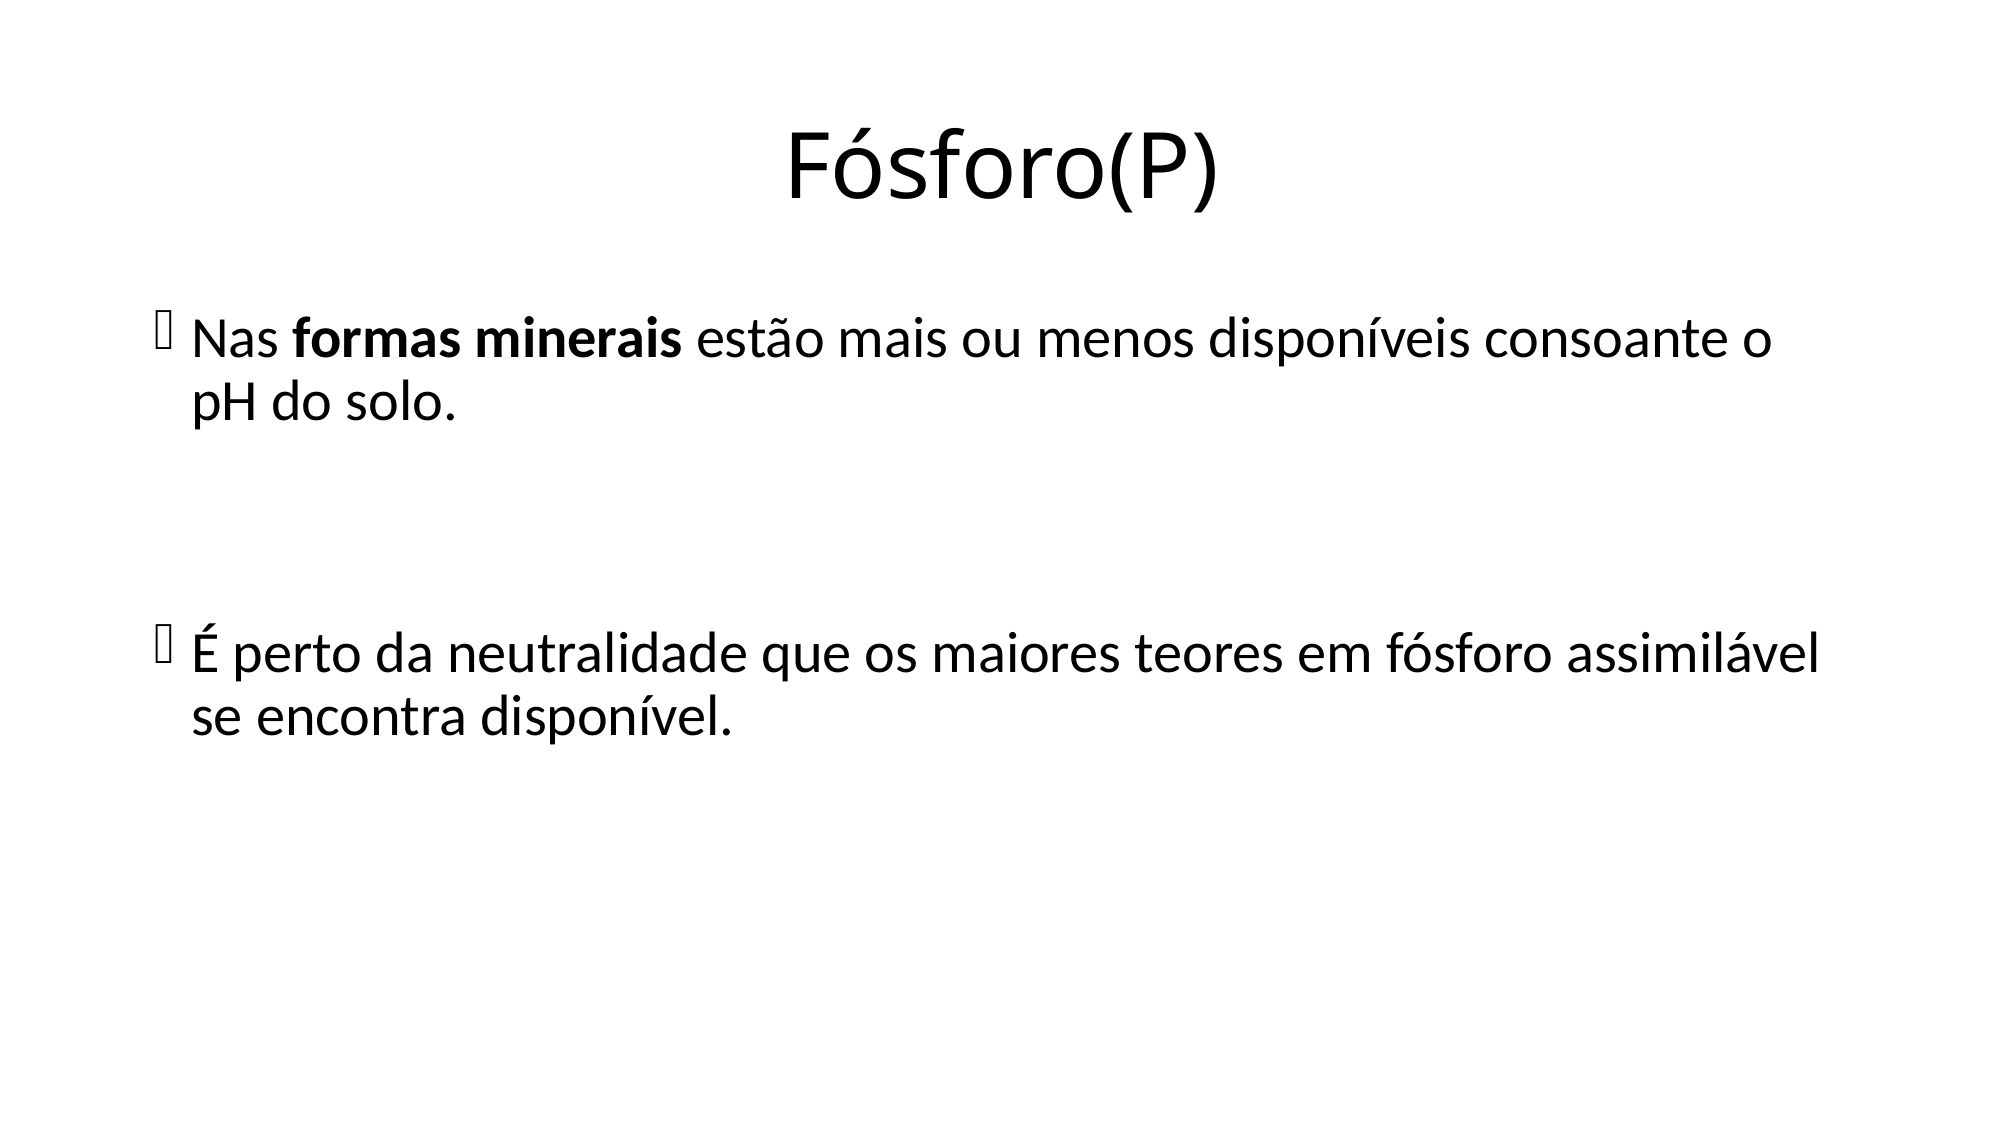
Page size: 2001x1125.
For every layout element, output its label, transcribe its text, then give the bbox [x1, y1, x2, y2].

title Fósforo(P) [138, 60, 1864, 278]
list Nas formas minerais estão mais ou menos disponíveis consoante o pH do solo. É perto da neutralidade que os maiores teores em fósforo assimilável se encontra disponível. [138, 299, 1864, 1014]
